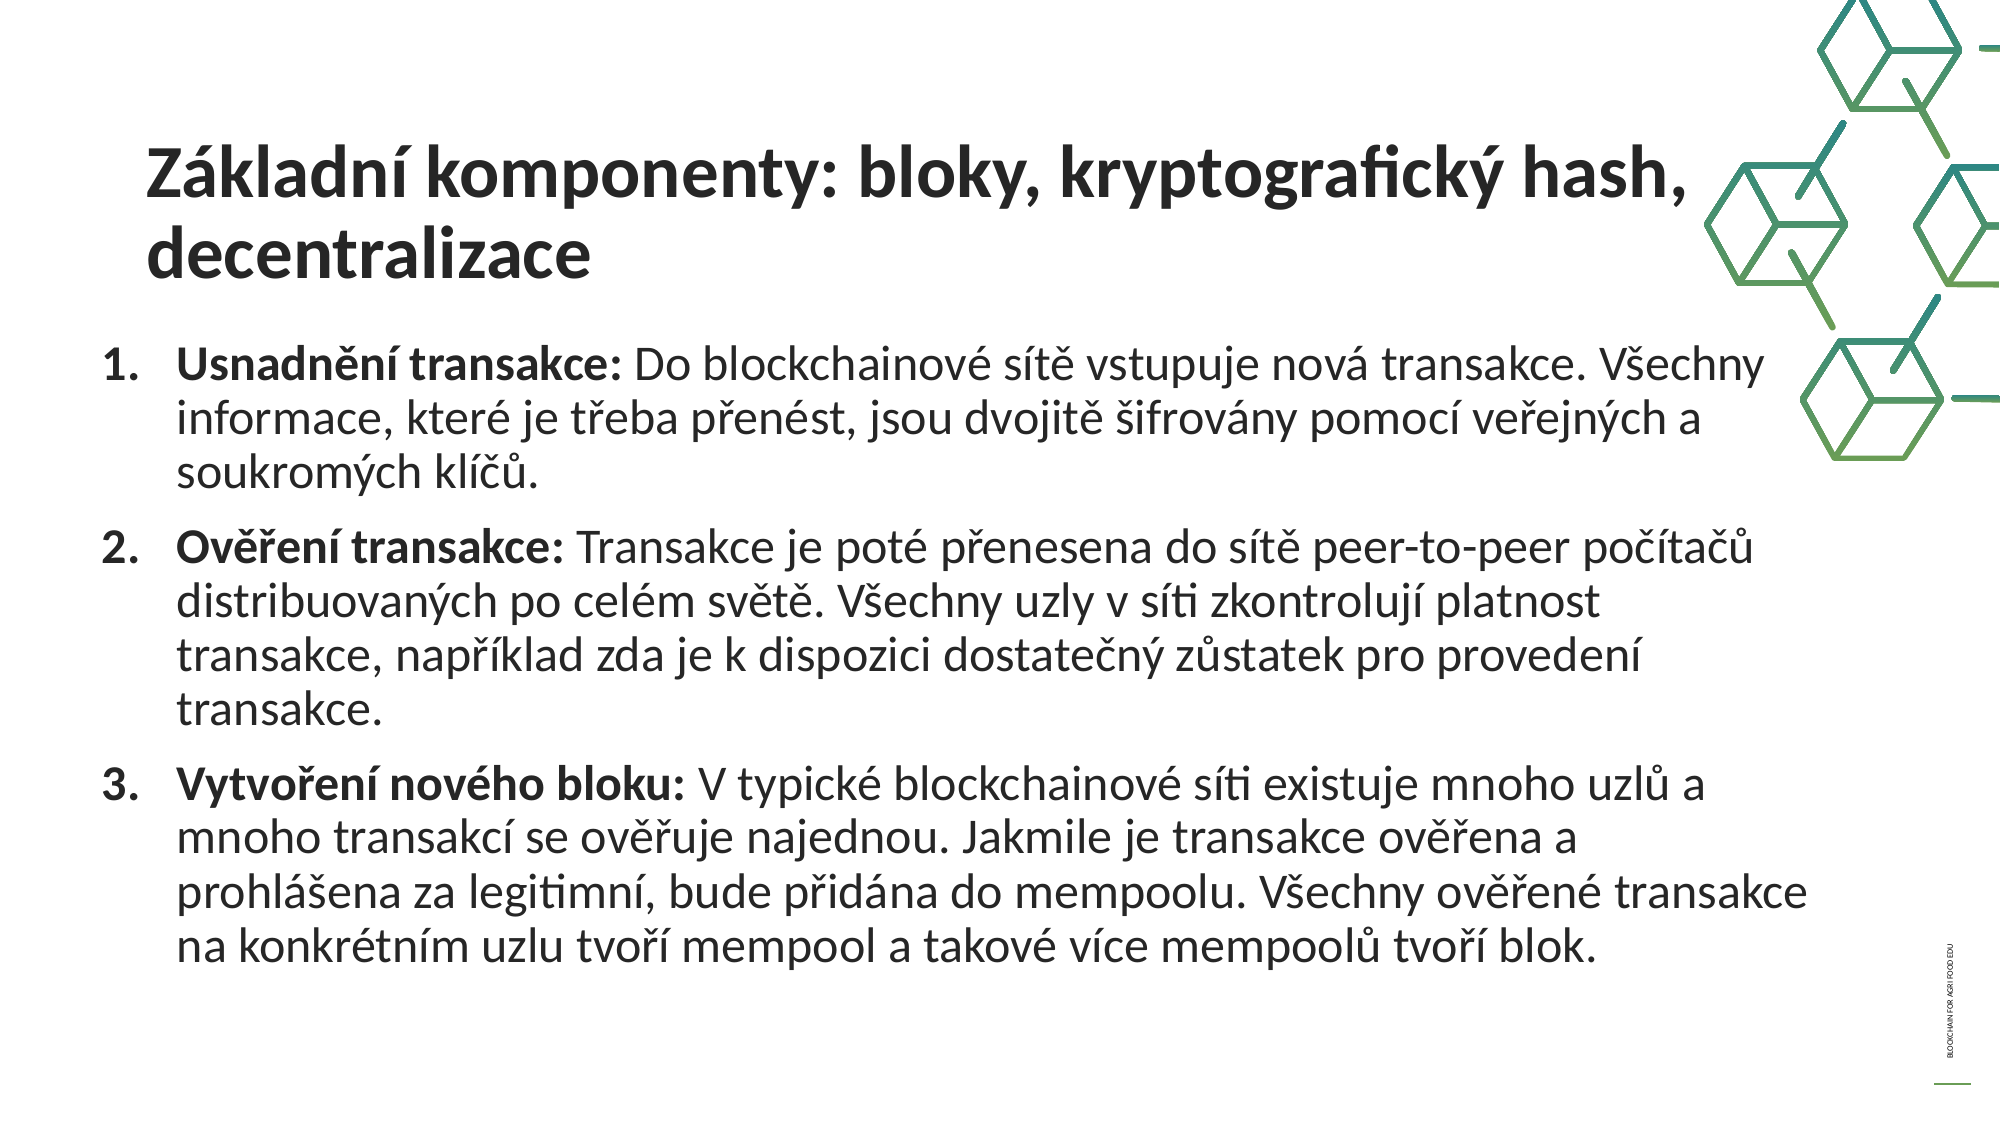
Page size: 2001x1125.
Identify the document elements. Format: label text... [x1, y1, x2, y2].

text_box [1703, 0, 2000, 462]
list Základní komponenty: bloky, kryptografický hash, decentralizace [130, 124, 1698, 337]
list Usnadnění transakce: Do blockchainové sítě vstupuje nová transakce. Všechny informace, které je třeba přenést, jsou dvojitě šifrovány pomocí veřejných a soukromých klíčů. Ověření transakce: Transakce je poté přenesena do sítě peer-to-peer počítačů distribuovaných po celém světě. Všechny uzly v síti zkontrolují platnost transakce, například zda je k dispozici dostatečný zůstatek pro provedení transakce. Vytvoření nového bloku: V typické blockchainové síti existuje mnoho uzlů a mnoho transakcí se ověřuje najednou. Jakmile je transakce ověřena a prohlášena za legitimní, bude přidána do mempoolu. Všechny ověřené transakce na konkrétním uzlu tvoří mempool a takové více mempoolů tvoří blok. [86, 329, 1825, 962]
